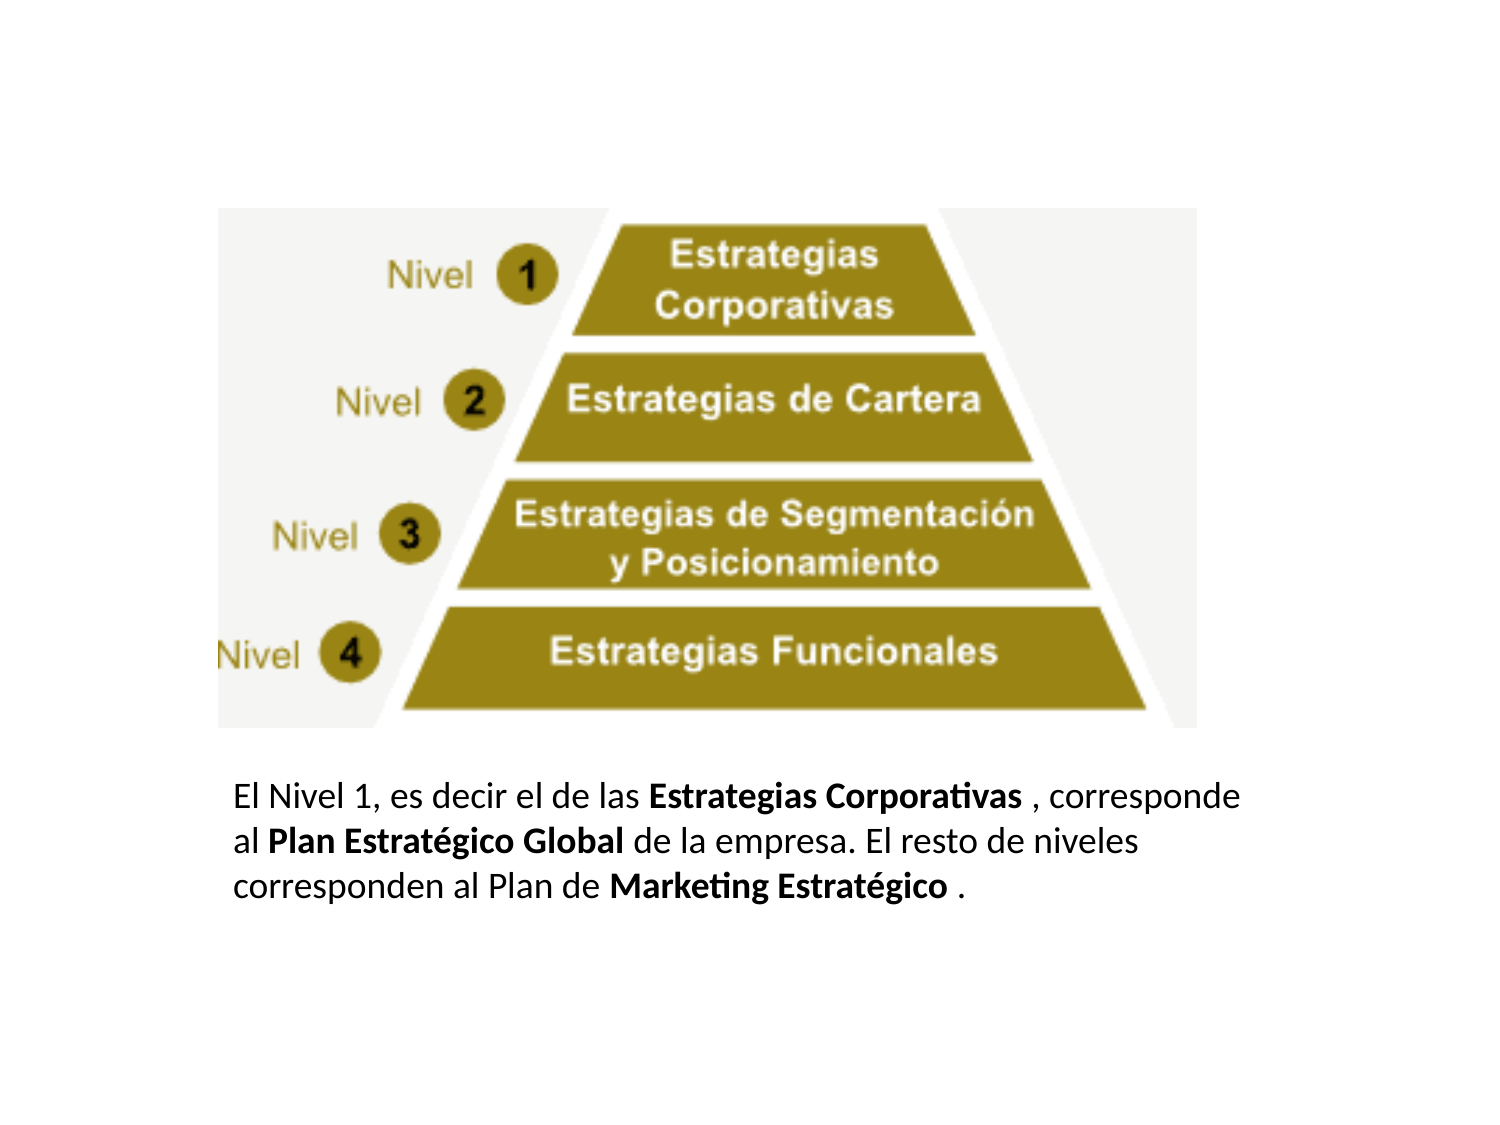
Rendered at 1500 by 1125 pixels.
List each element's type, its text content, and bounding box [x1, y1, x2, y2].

text_box El Nivel 1, es decir el de las Estrategias Corporativas , corresponde al Plan Estratégico Global de la empresa. El resto de niveles corresponden al Plan de Marketing Estratégico . [218, 763, 1317, 958]
picture [218, 207, 1197, 729]
